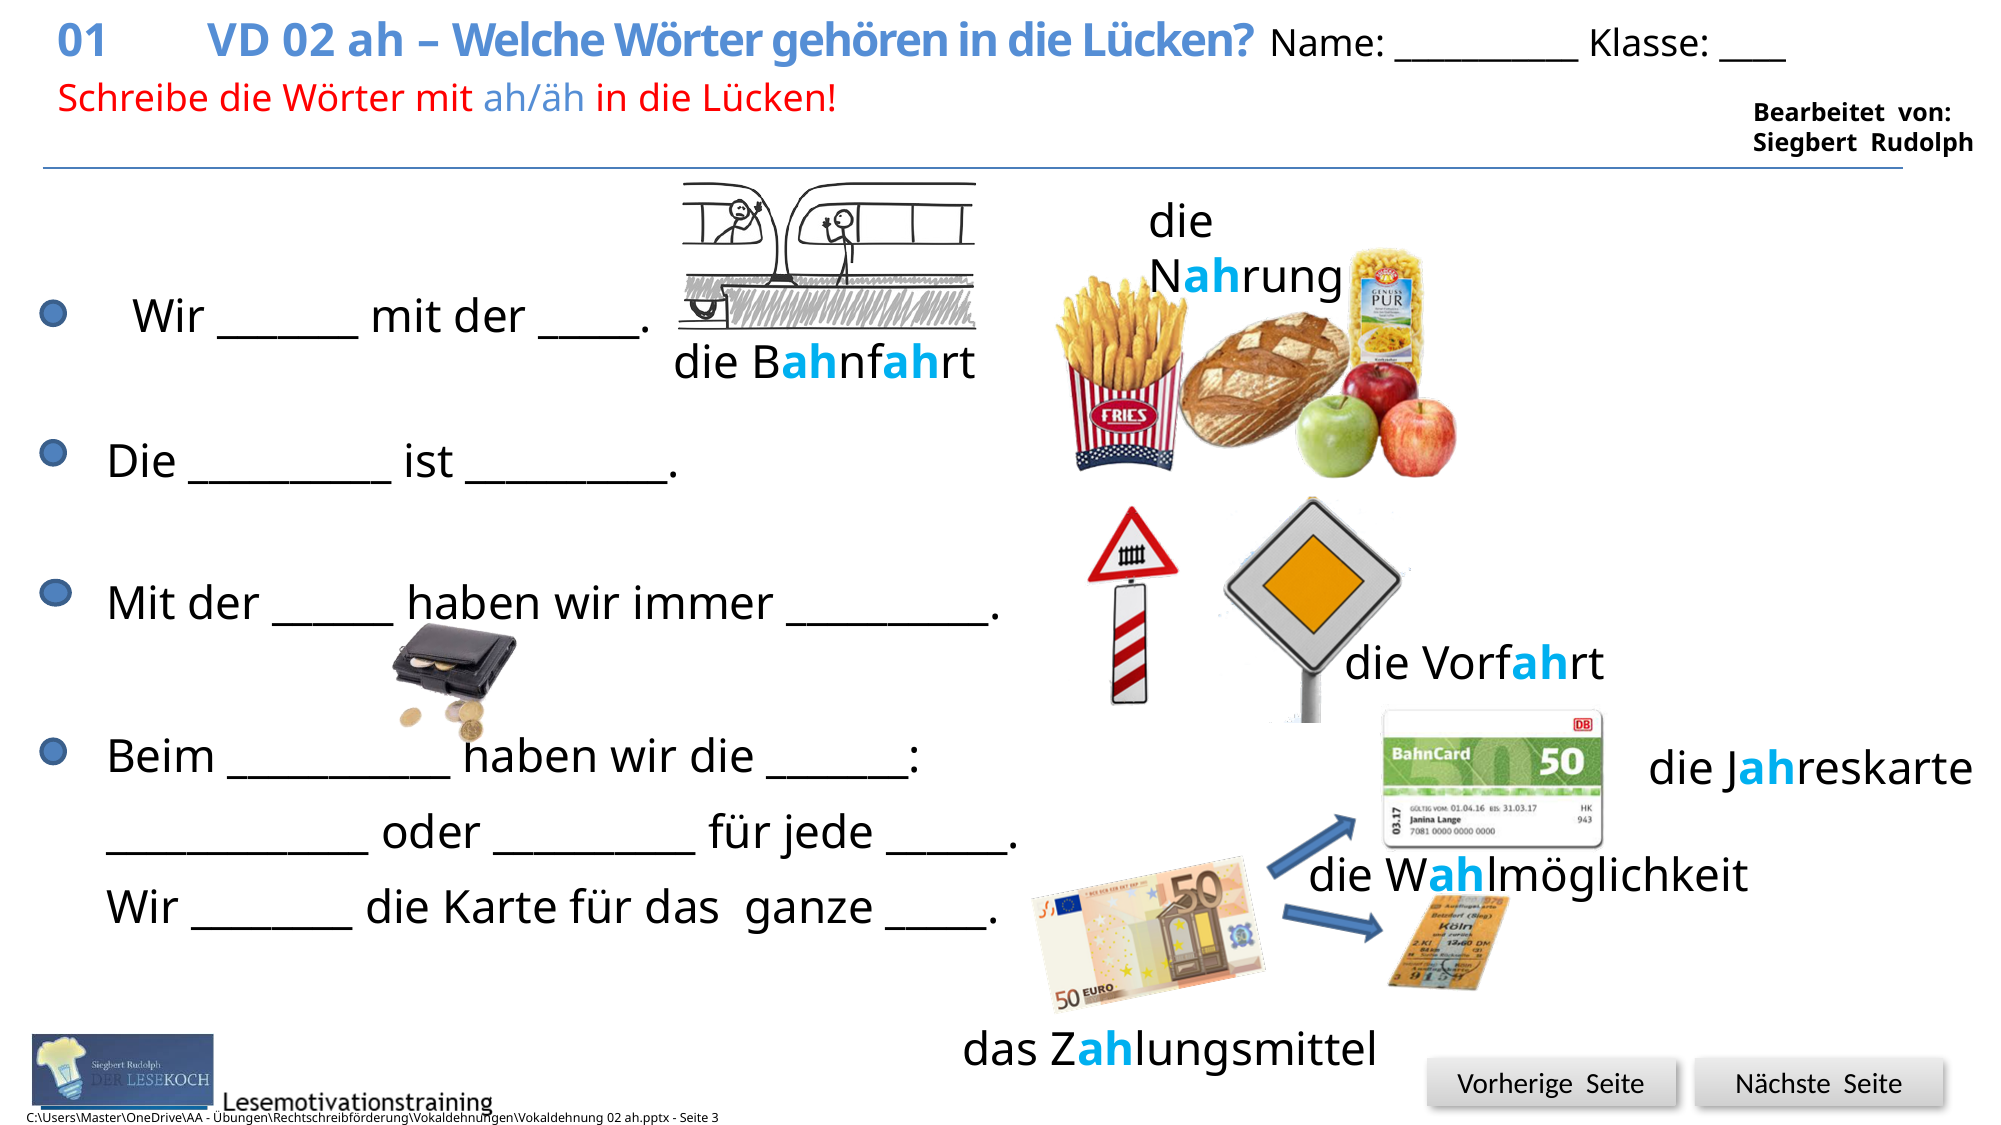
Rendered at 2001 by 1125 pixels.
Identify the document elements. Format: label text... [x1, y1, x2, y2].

picture [677, 160, 977, 340]
text_box die Wahlmöglichkeit [1628, 837, 1764, 908]
text_box [39, 439, 67, 467]
text_box [39, 578, 72, 607]
text_box die Jahreskarte [1634, 731, 1989, 801]
text_box [39, 299, 67, 328]
text_box Die __________ ist __________. [91, 420, 776, 495]
text_box [39, 737, 67, 766]
text_box Wir _______ mit der _____. [117, 278, 668, 349]
picture [351, 566, 564, 779]
text_box die Nahrung [1133, 184, 1360, 244]
text_box C:\Users\Master\OneDrive\AA - Übungen\Rechtschreibförderung\Vokaldehnungen\Vokaldehnung 02 ah.pptx - Seite 3 [11, 1102, 734, 1125]
text_box Mit der ______ haben wir immer __________. [91, 562, 1051, 636]
text_box die Vorfahrt [1415, 625, 1620, 696]
text_box Beim ___________ haben wir die _______: _____________ oder __________ für jede ______. Wir ________ die Karte für das ganze _____. [91, 715, 1025, 941]
text_box 01 VD 02 ah – Welche Wörter gehören in die Lücken? Name: ___________ Klasse: ____ [42, 3, 2000, 73]
text_box das Zahlungsmittel [948, 1012, 1393, 1082]
text_box die Bahnfahrt [658, 325, 991, 395]
picture [30, 1033, 508, 1106]
text_box Schreibe die Wörter mit ah/äh in die Lücken! [42, 66, 1544, 127]
picture [1017, 245, 1624, 1015]
